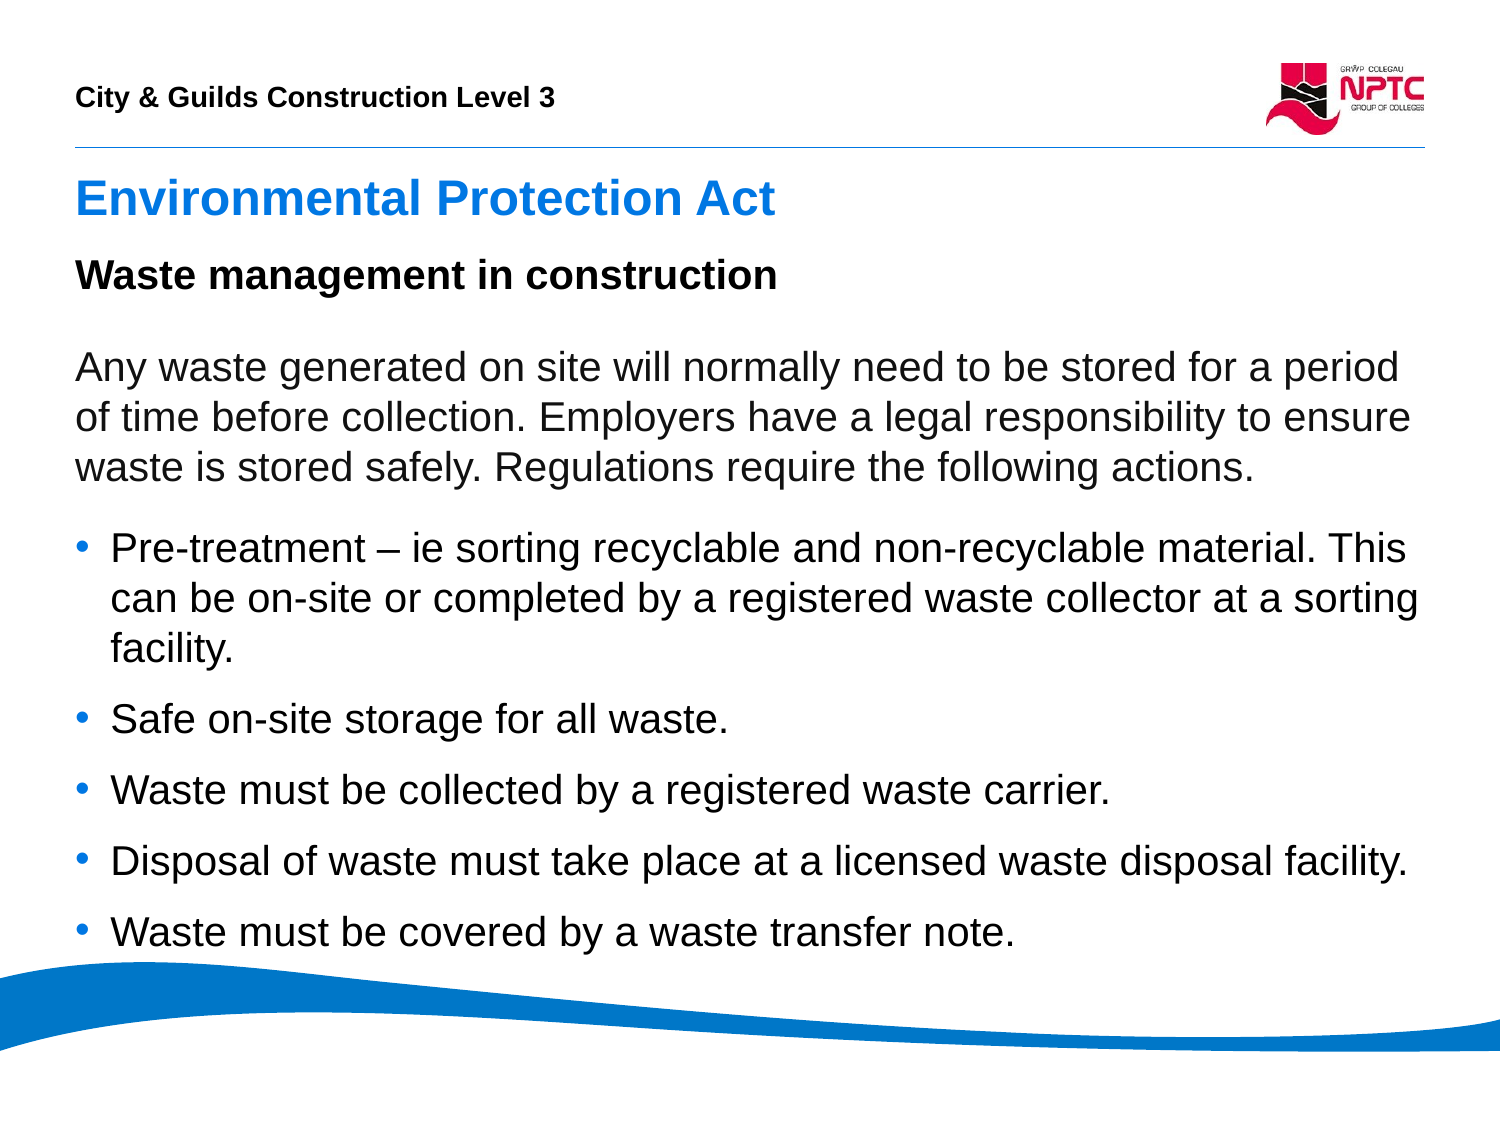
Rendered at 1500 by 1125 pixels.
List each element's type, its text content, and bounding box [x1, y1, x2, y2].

picture [1266, 63, 1424, 135]
list Waste management in construction Any waste generated on site will normally need to be stored for a period of time before collection. Employers have a legal responsibility to ensure waste is stored safely. Regulations require the following actions. Pre-treatment – ie sorting recyclable and non-recyclable material. This can be on-site or completed by a registered waste collector at a sorting facility. Safe on-site storage for all waste. Waste must be collected by a registered waste carrier. Disposal of waste must take place at a licensed waste disposal facility. Waste must be covered by a waste transfer note. [74, 247, 1426, 946]
title Environmental Protection Act [74, 165, 1426, 229]
